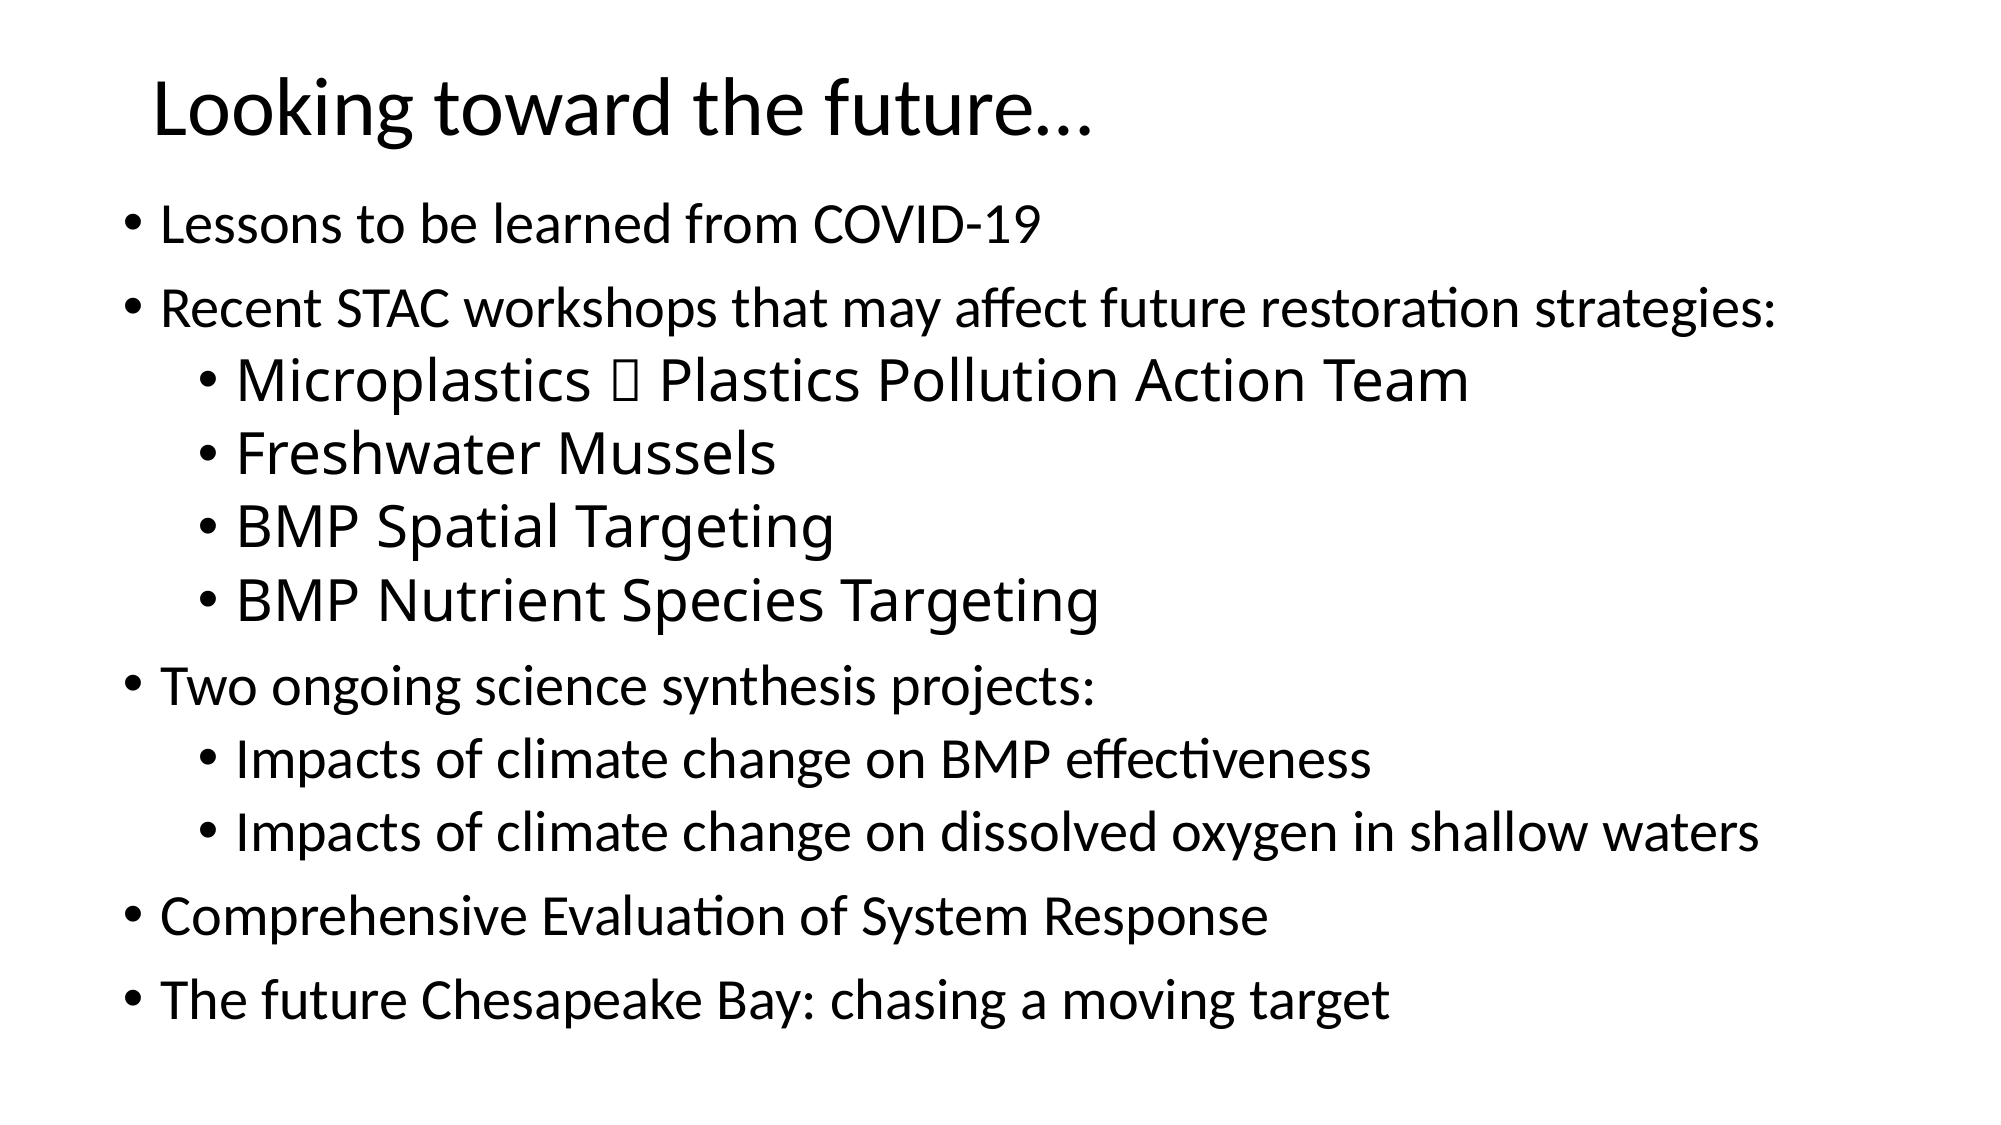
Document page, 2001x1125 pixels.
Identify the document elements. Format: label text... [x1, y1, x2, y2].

list Lessons to be learned from COVID-19 Recent STAC workshops that may affect future restoration strategies: Microplastics  Plastics Pollution Action Team Freshwater Mussels BMP Spatial Targeting BMP Nutrient Species Targeting Two ongoing science synthesis projects: Impacts of climate change on BMP effectiveness Impacts of climate change on dissolved oxygen in shallow waters Comprehensive Evaluation of System Response The future Chesapeake Bay: chasing a moving target [108, 186, 1833, 1087]
title Looking toward the future… [137, 0, 1863, 218]
